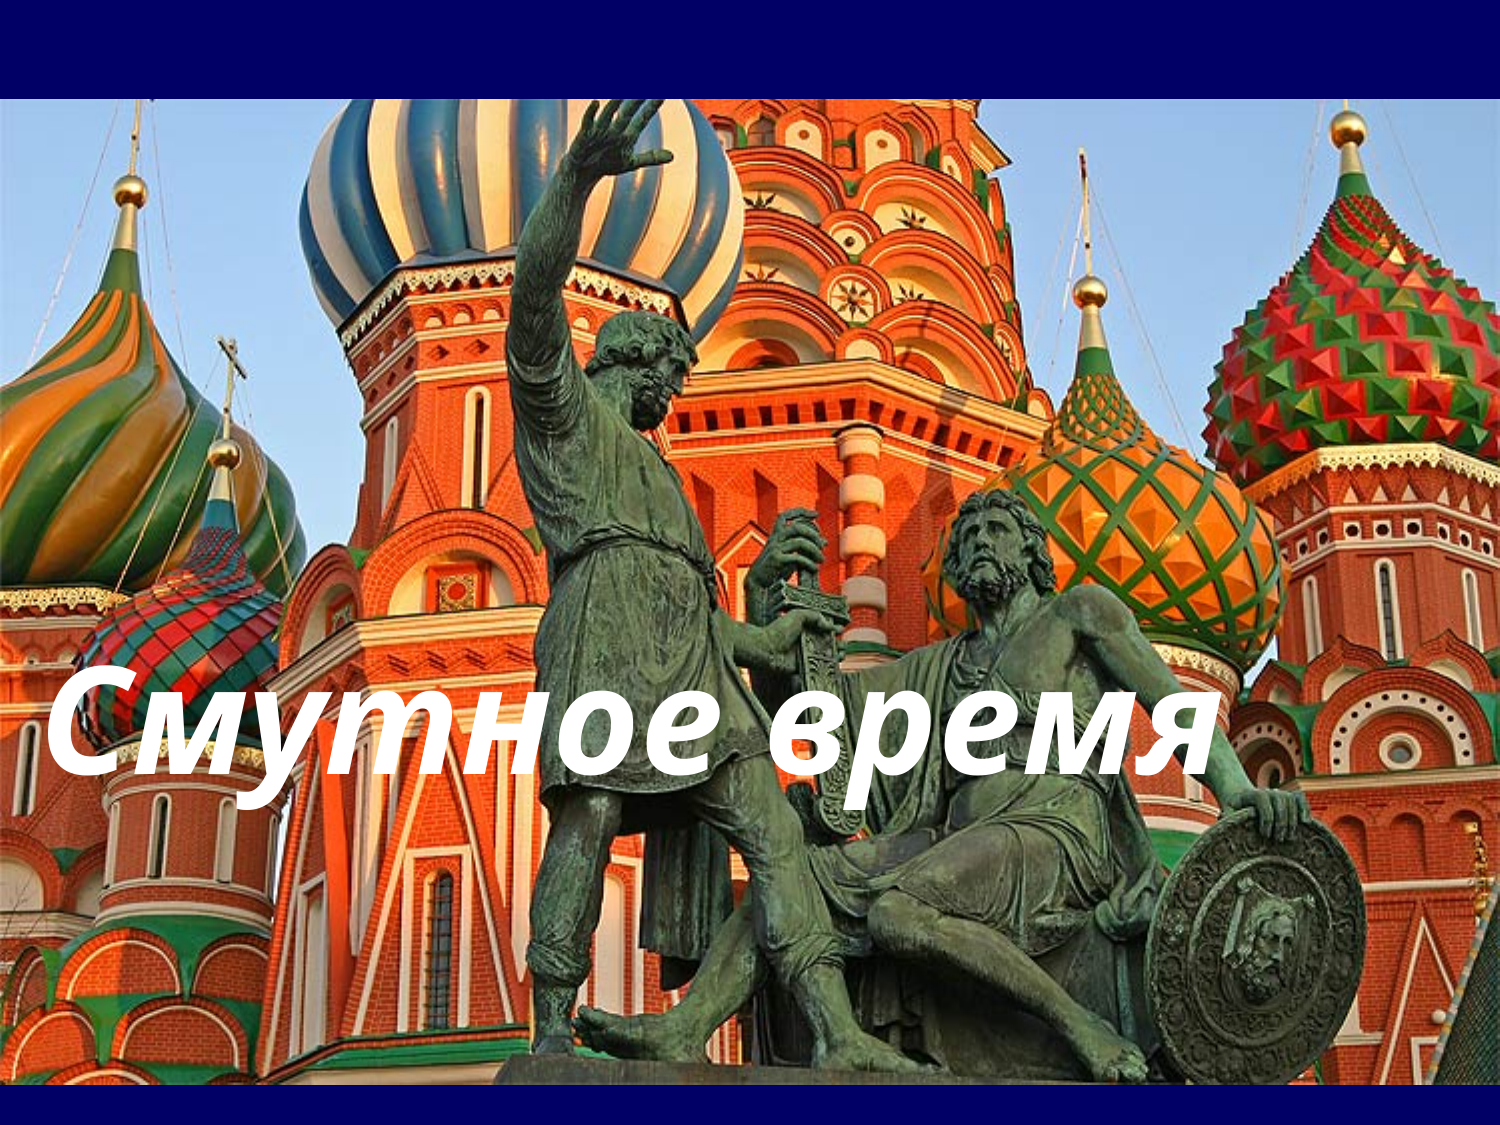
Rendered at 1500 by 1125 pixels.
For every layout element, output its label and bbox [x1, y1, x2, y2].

picture [0, 99, 1500, 1085]
